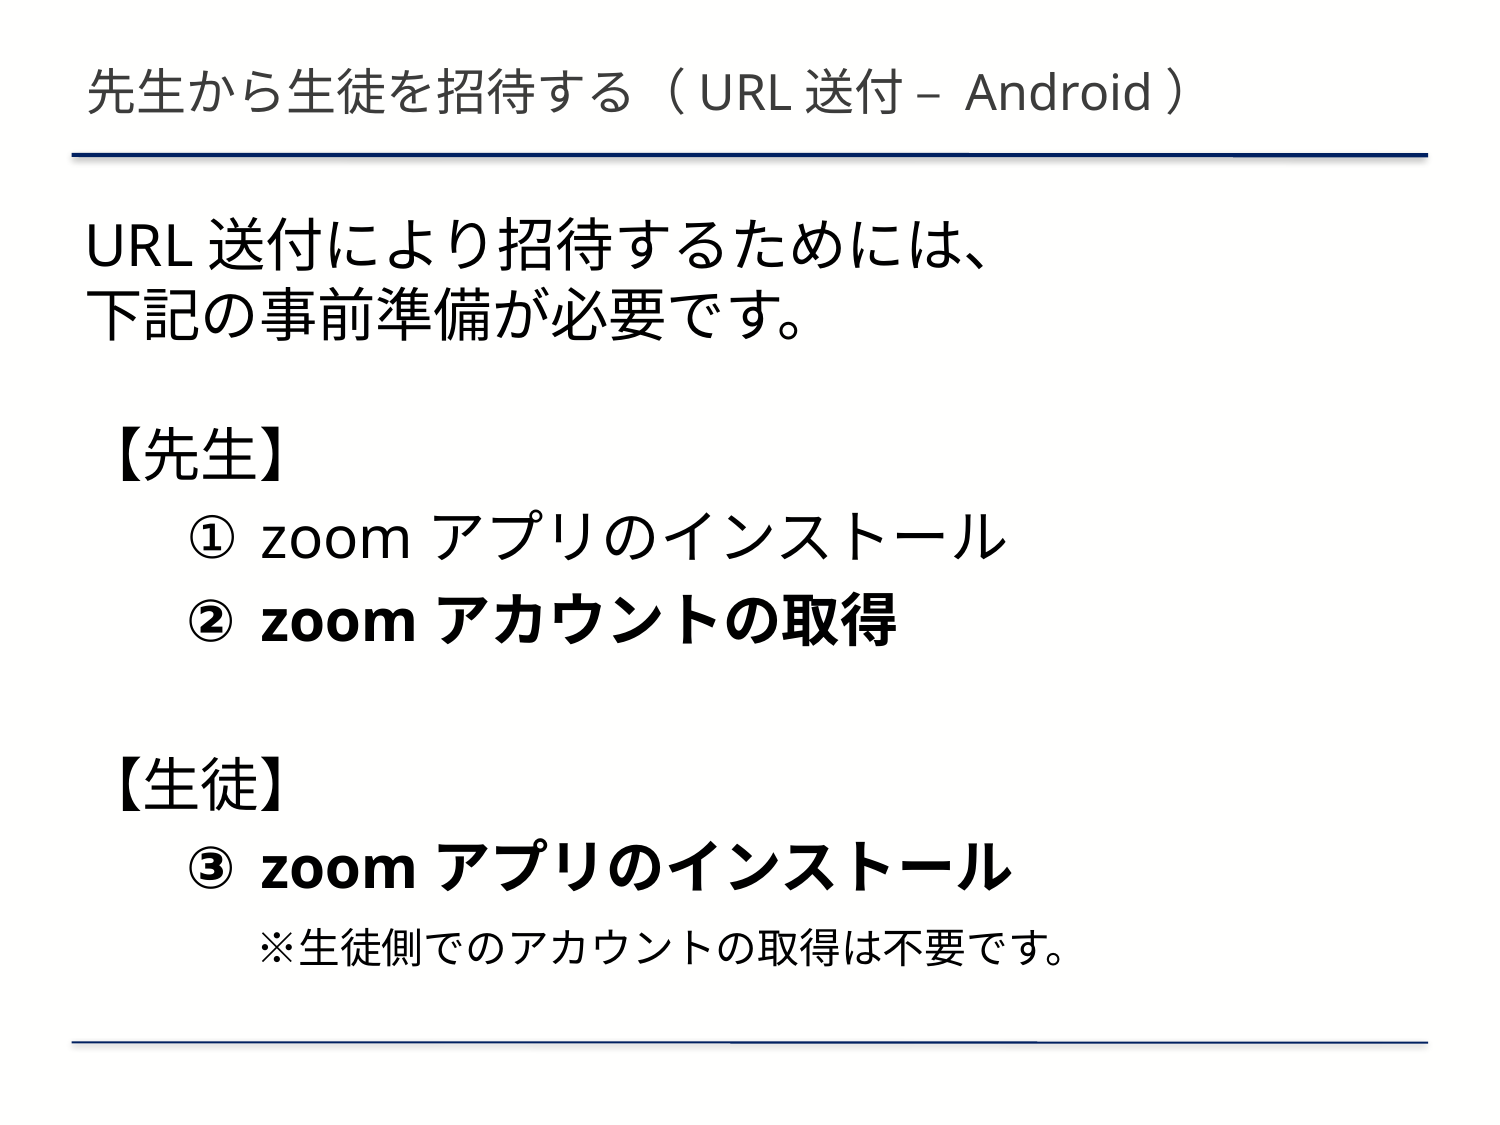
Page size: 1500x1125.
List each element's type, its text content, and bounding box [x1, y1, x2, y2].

list URL送付により招待するためには、 下記の事前準備が必要です。 【先生】 zoomアプリのインストール zoomアカウントの取得 【生徒】 zoomアプリのインストール ※生徒側でのアカウントの取得は不要です。 [69, 200, 1429, 1013]
title 先生から生徒を招待する（URL送付 – Android） [71, 37, 1429, 143]
